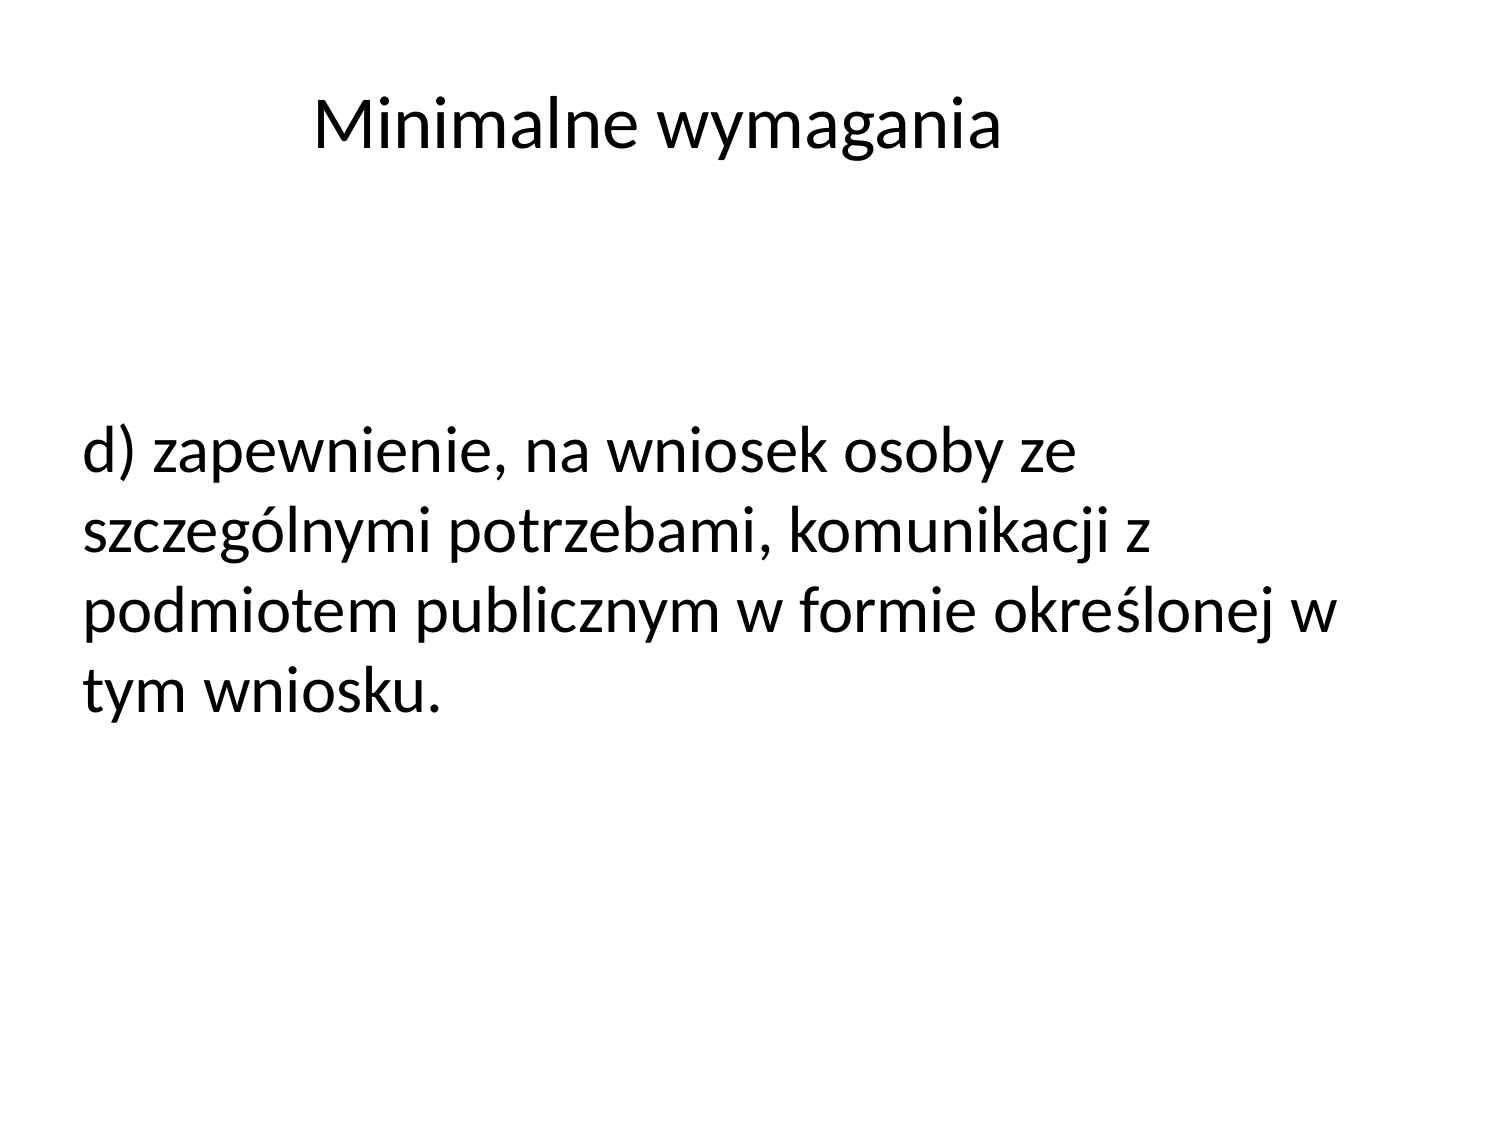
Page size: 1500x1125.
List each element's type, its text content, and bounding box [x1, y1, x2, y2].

title Minimalne wymagania [303, 52, 1500, 185]
list d) zapewnienie, na wniosek osoby ze szczególnymi potrzebami, komunikacji z podmiotem publicznym w formie określonej w tym wniosku. [74, 302, 1426, 1111]
